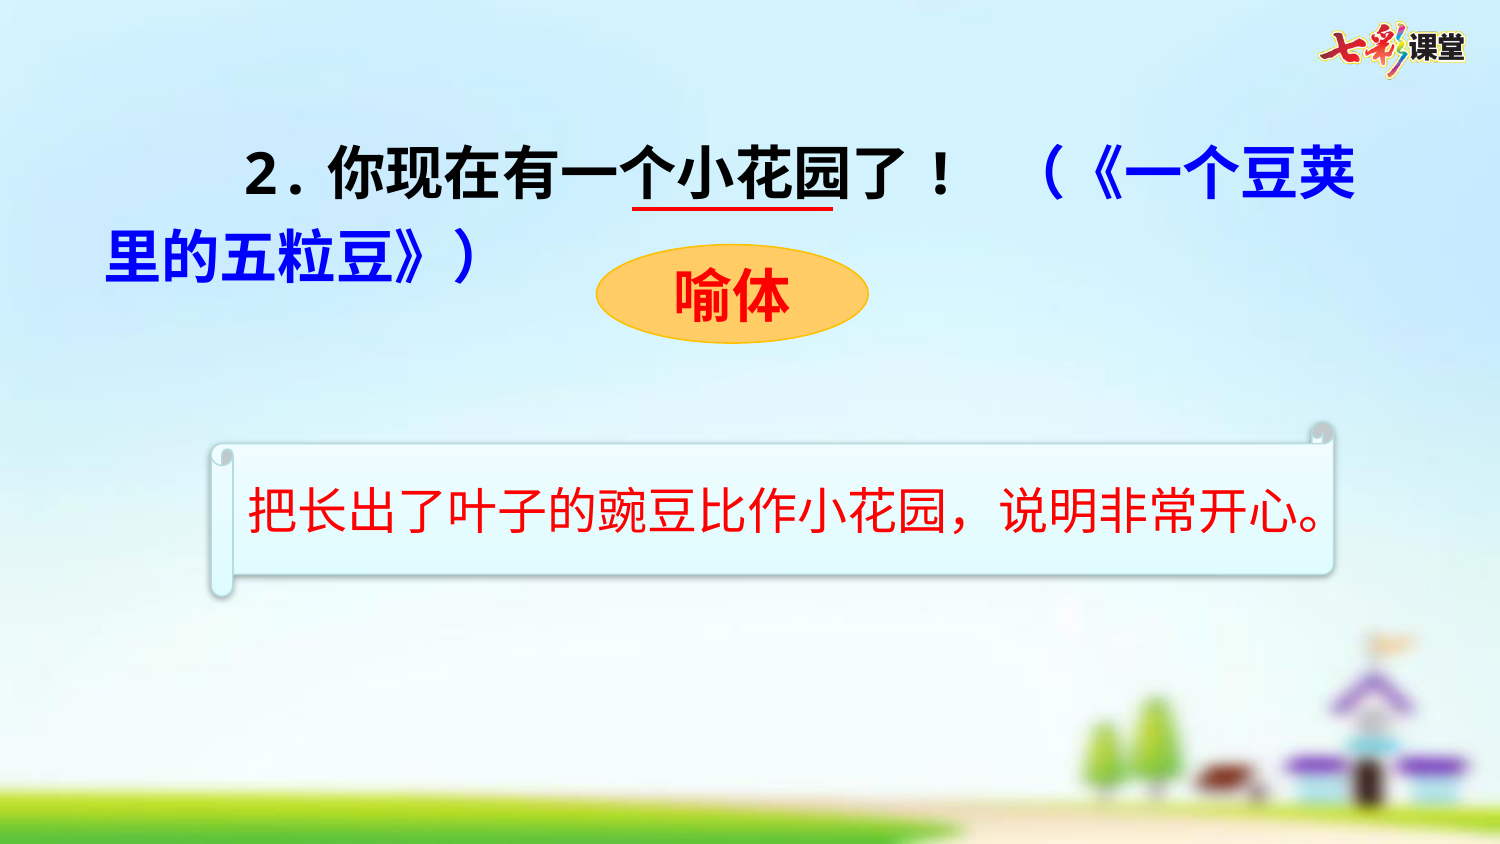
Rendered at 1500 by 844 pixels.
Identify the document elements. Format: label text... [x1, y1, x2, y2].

text_box 喻体 [594, 242, 871, 346]
text_box 2.你现在有一个小花园了! （《一个豆荚里的五粒豆》） [88, 114, 1412, 298]
text_box 把长出了叶子的豌豆比作小花园，说明非常开心。 [210, 421, 1335, 598]
picture [0, 0, 1500, 844]
